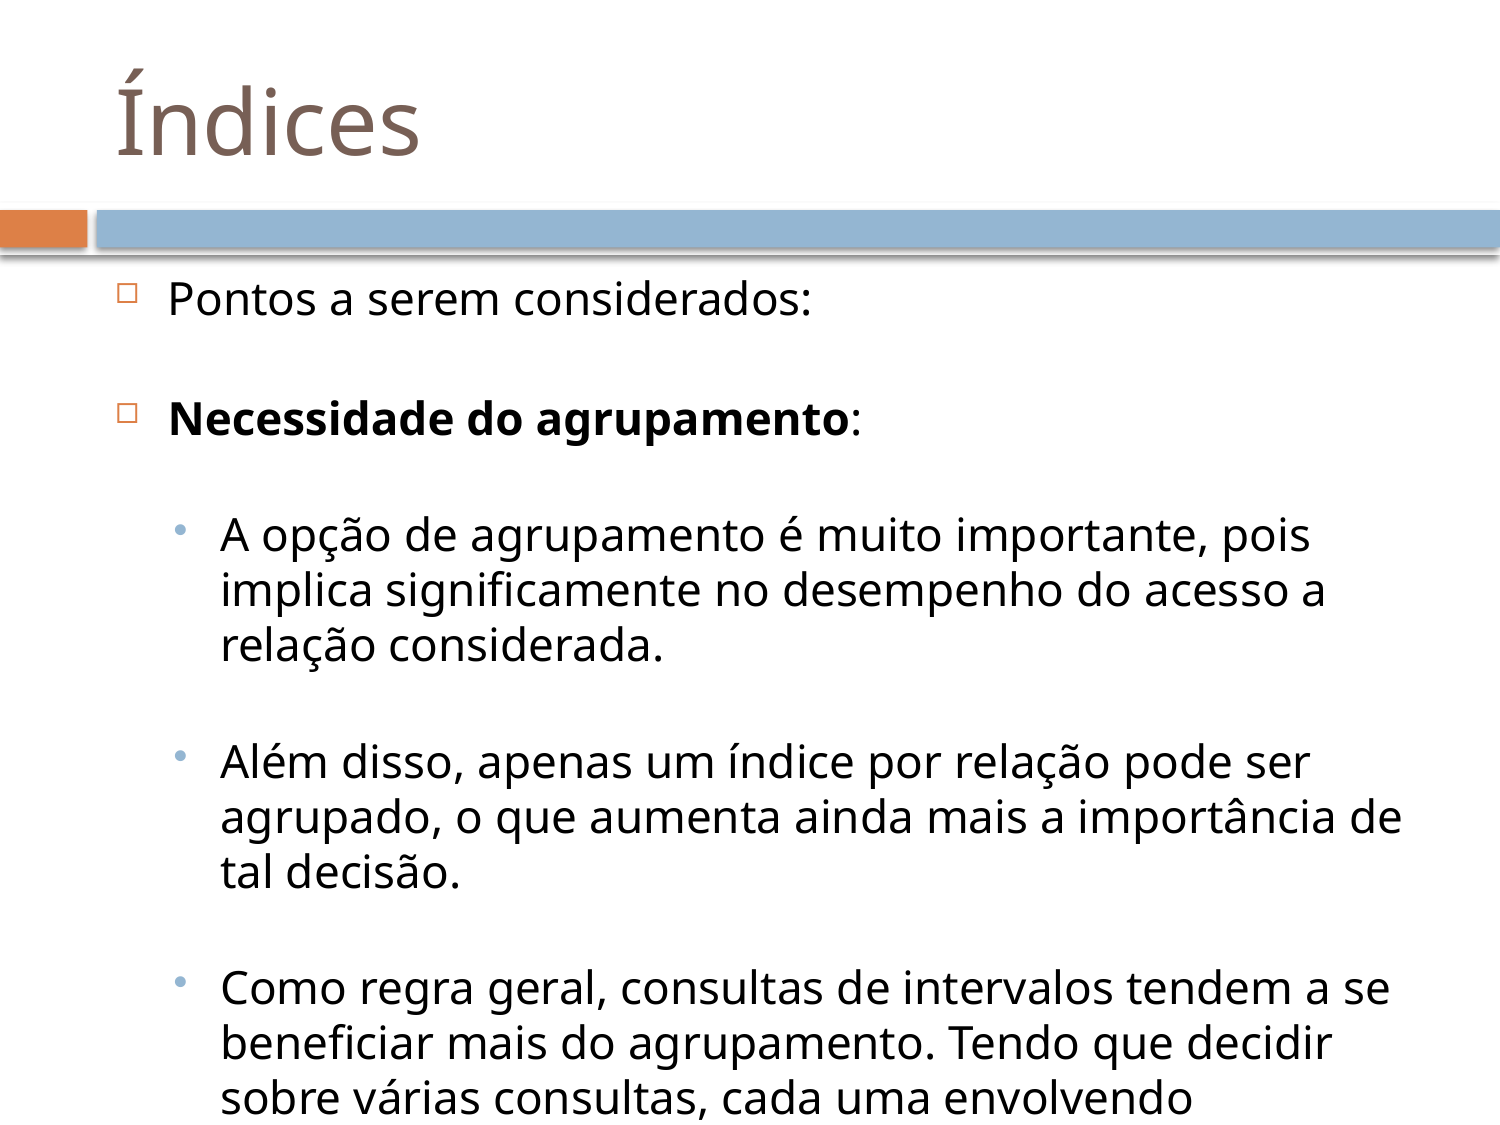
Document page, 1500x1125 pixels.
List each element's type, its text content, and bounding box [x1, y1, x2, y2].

title Índices [100, 37, 1438, 200]
list Pontos a serem considerados: Necessidade do agrupamento: A opção de agrupamento é muito importante, pois implica significamente no desempenho do acesso a relação considerada. Além disso, apenas um índice por relação pode ser agrupado, o que aumenta ainda mais a importância de tal decisão. Como regra geral, consultas de intervalos tendem a se beneficiar mais do agrupamento. Tendo que decidir sobre várias consultas, cada uma envolvendo diferentes conjuntos de atributos, deve-se considerar a seletividade e a frequencia de cada uma delas. [100, 262, 1438, 1063]
